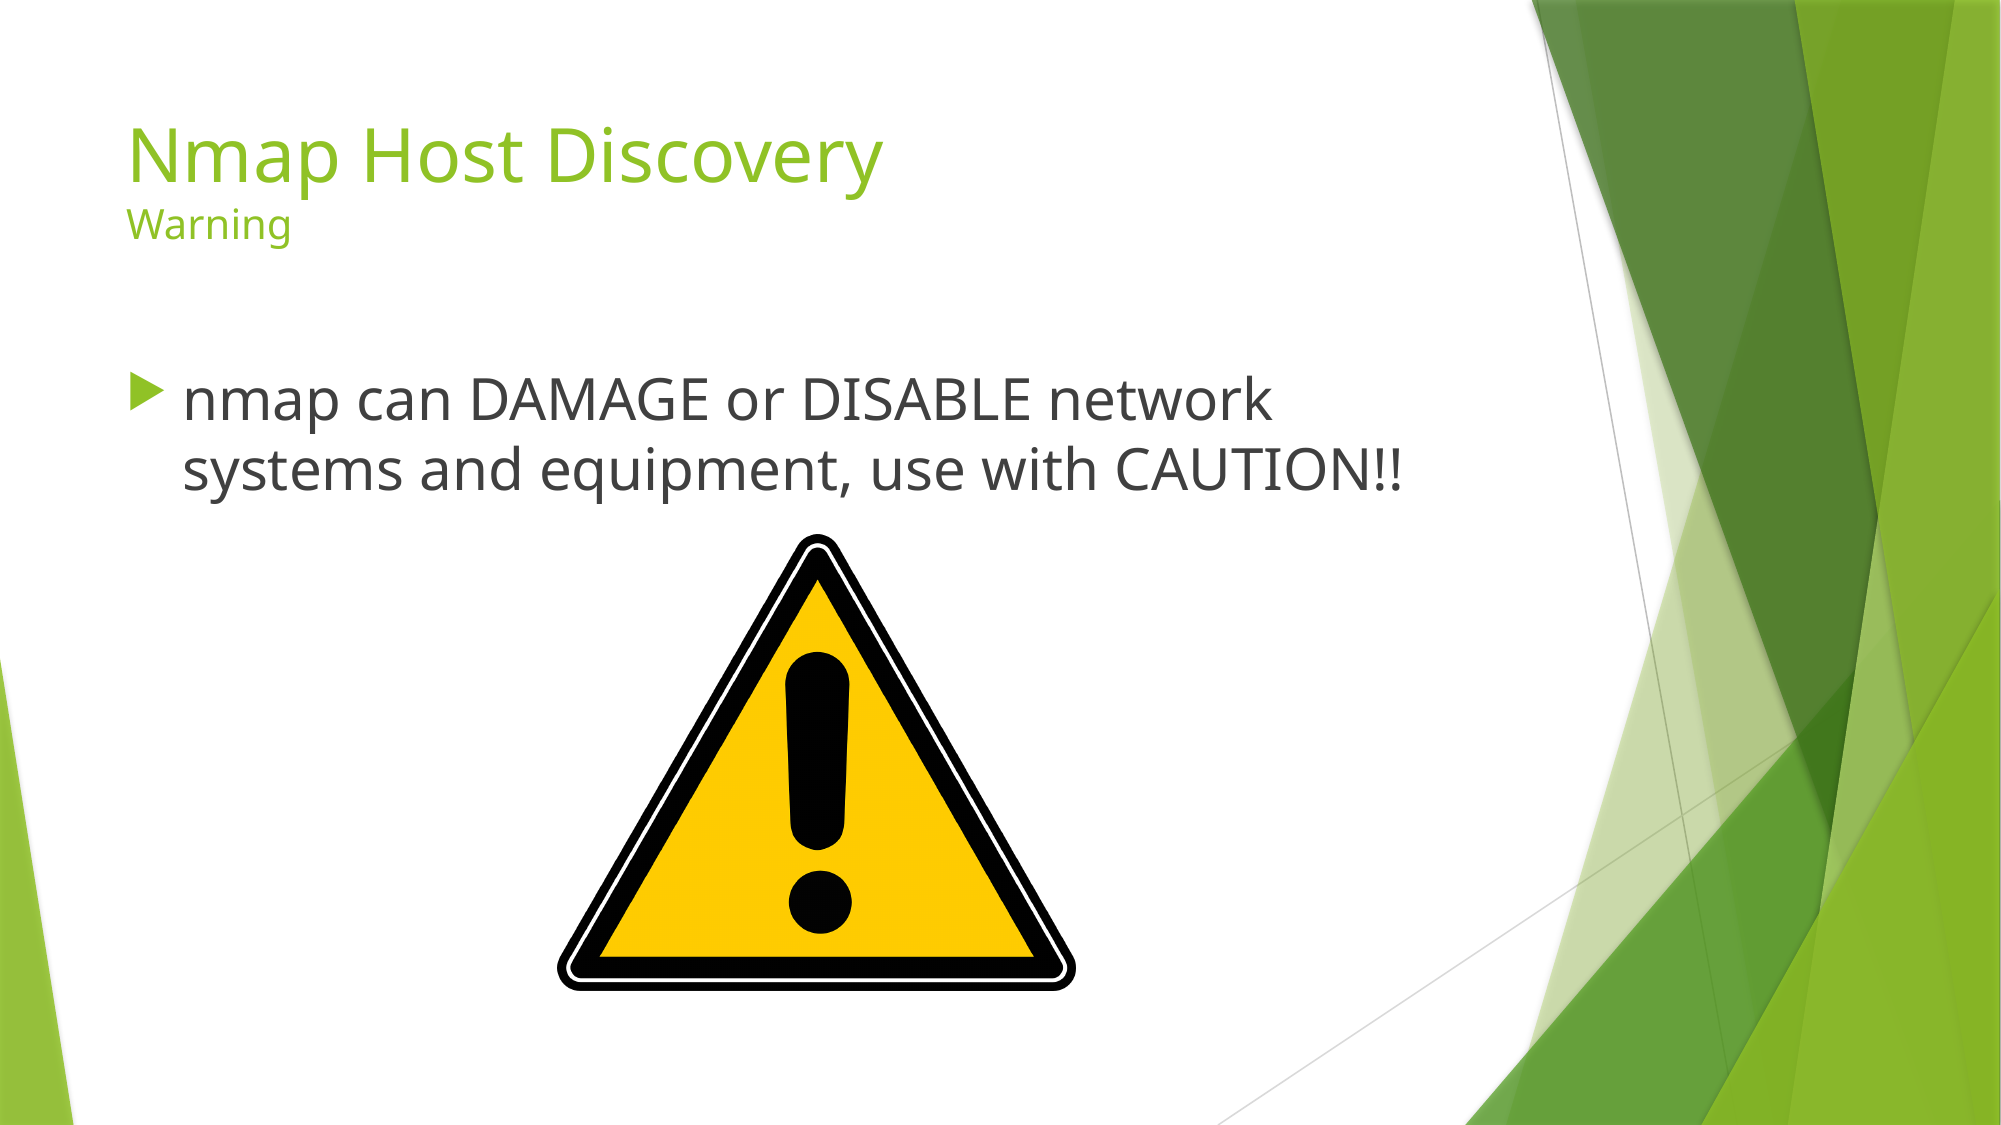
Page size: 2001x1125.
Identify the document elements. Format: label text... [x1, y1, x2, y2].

picture [556, 533, 1076, 992]
title Nmap Host Discovery Warning [111, 99, 1522, 317]
list nmap can DAMAGE or DISABLE network systems and equipment, use with CAUTION!! [111, 354, 1522, 992]
